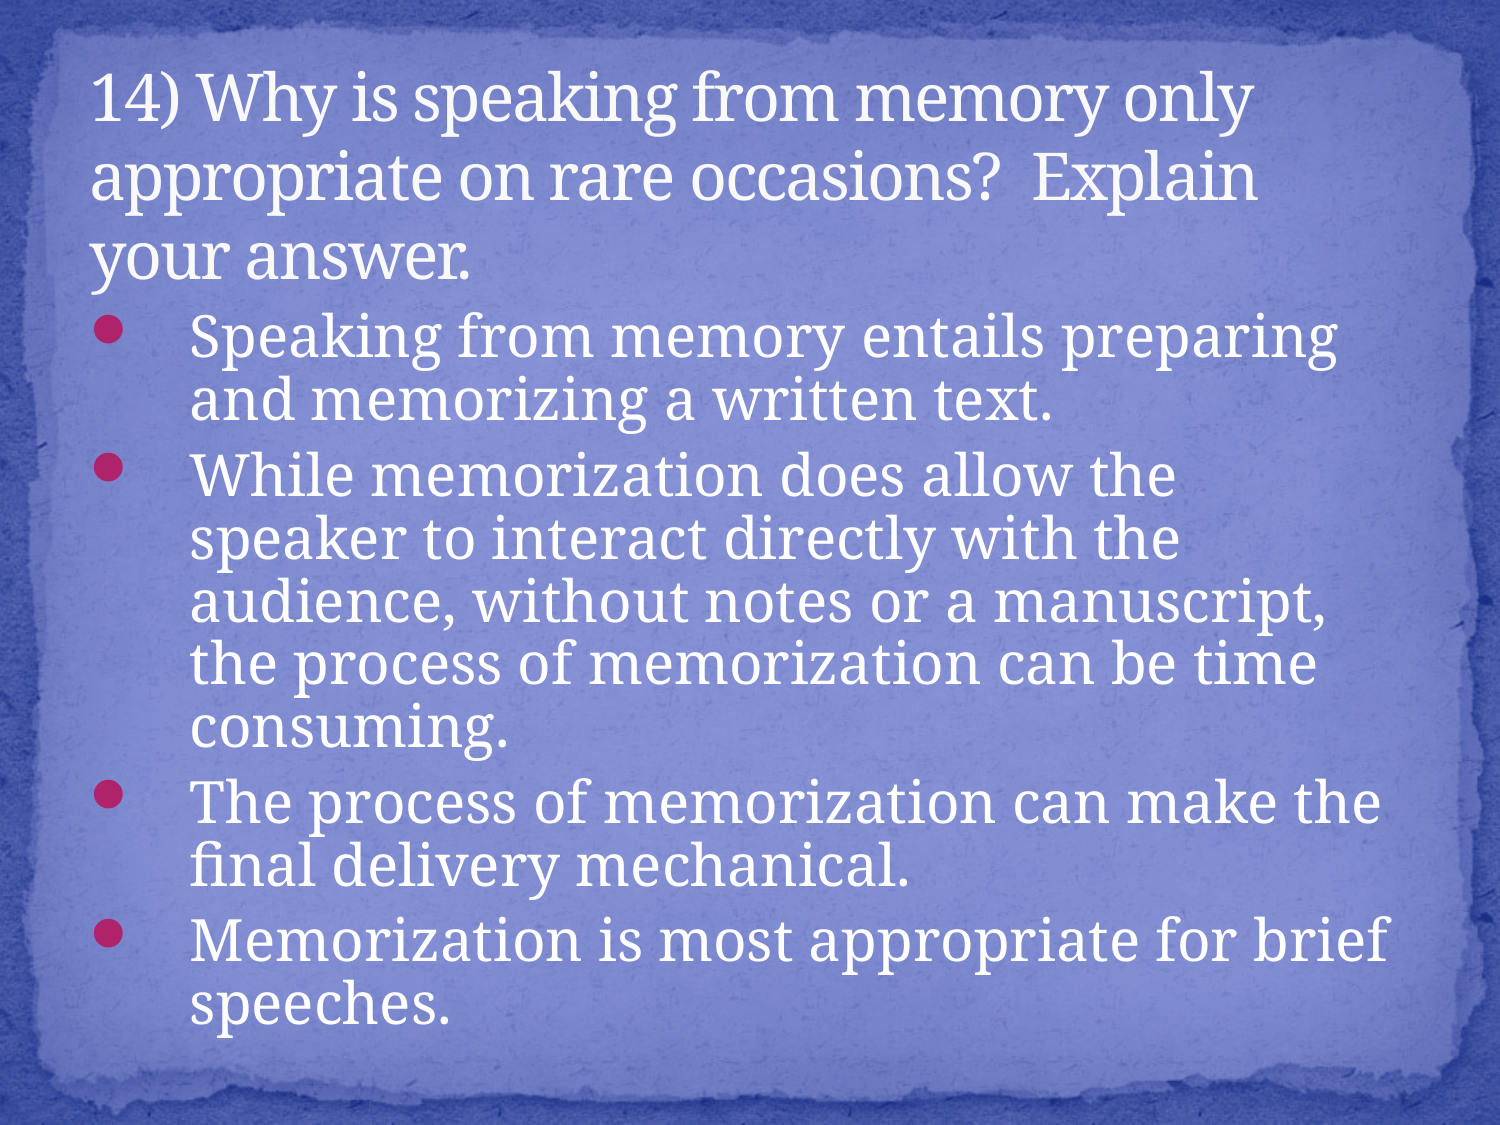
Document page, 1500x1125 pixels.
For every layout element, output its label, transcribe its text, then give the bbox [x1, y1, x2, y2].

list Speaking from memory entails preparing and memorizing a written text. While memorization does allow the speaker to interact directly with the audience, without notes or a manuscript, the process of memorization can be time consuming. The process of memorization can make the final delivery mechanical. Memorization is most appropriate for brief speeches. [75, 300, 1425, 1005]
title 14) Why is speaking from memory only appropriate on rare occasions? Explain your answer. [74, 45, 1425, 300]
